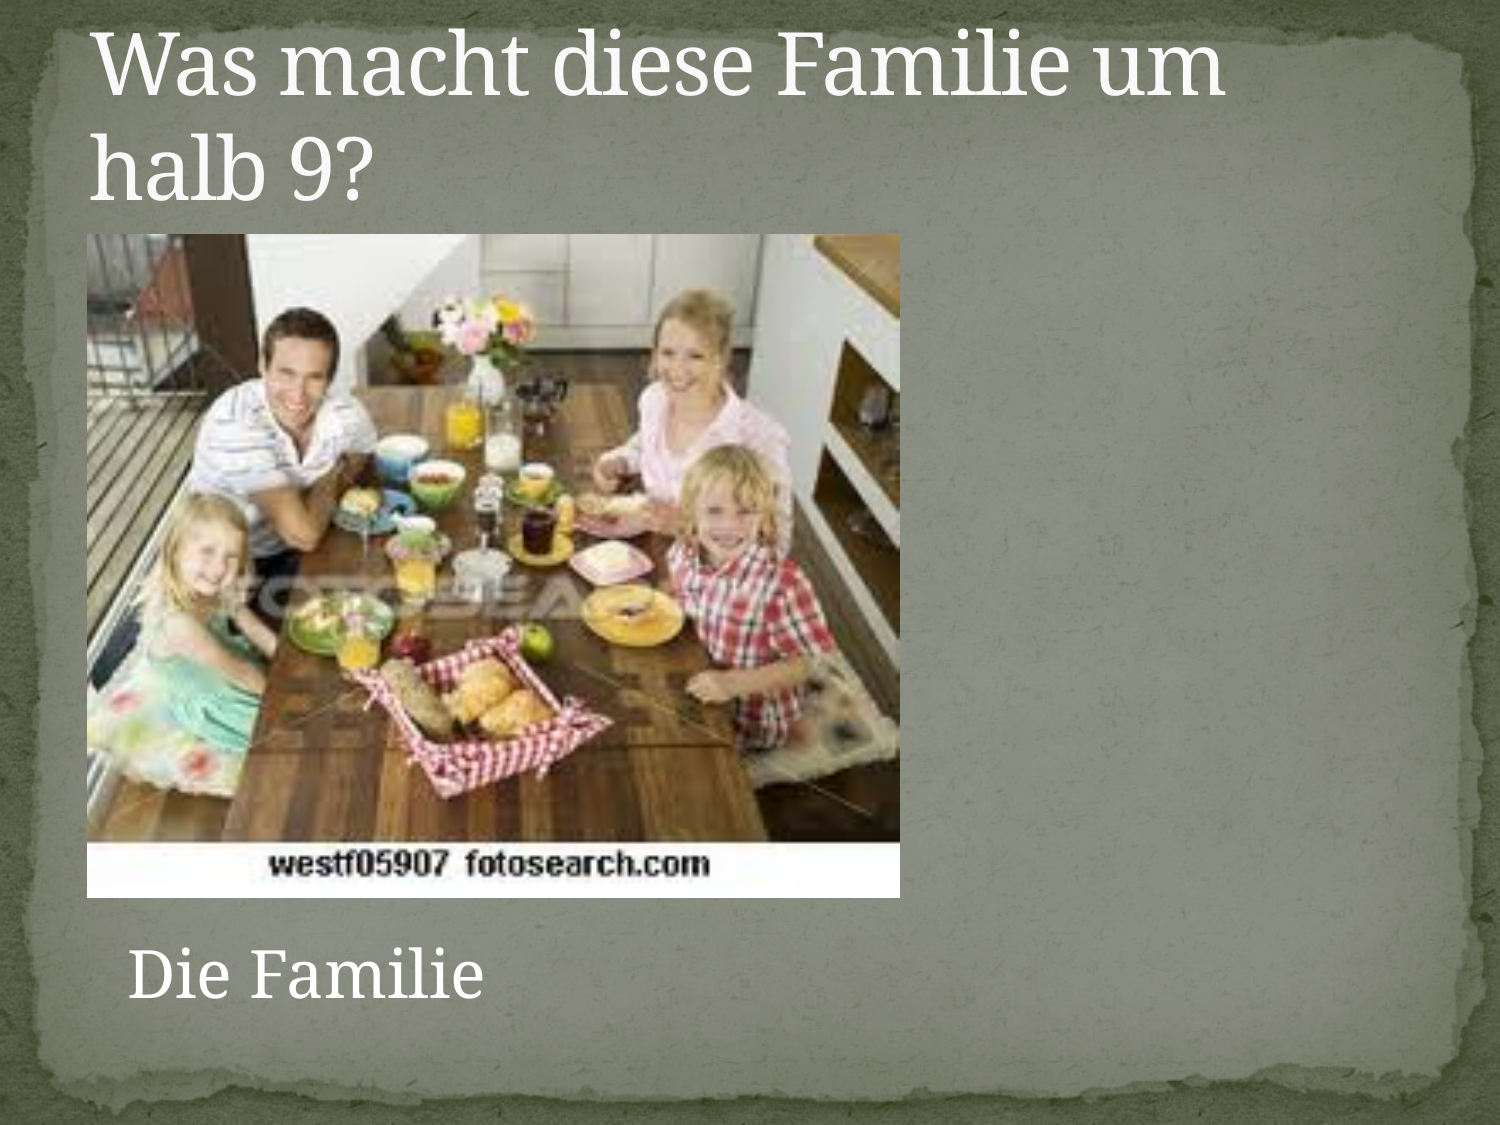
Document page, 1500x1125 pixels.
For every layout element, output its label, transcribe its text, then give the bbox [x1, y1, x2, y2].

title Was macht diese Familie um halb 9? [74, 24, 1425, 225]
text_box Die Familie [112, 924, 1438, 1020]
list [89, 235, 900, 897]
